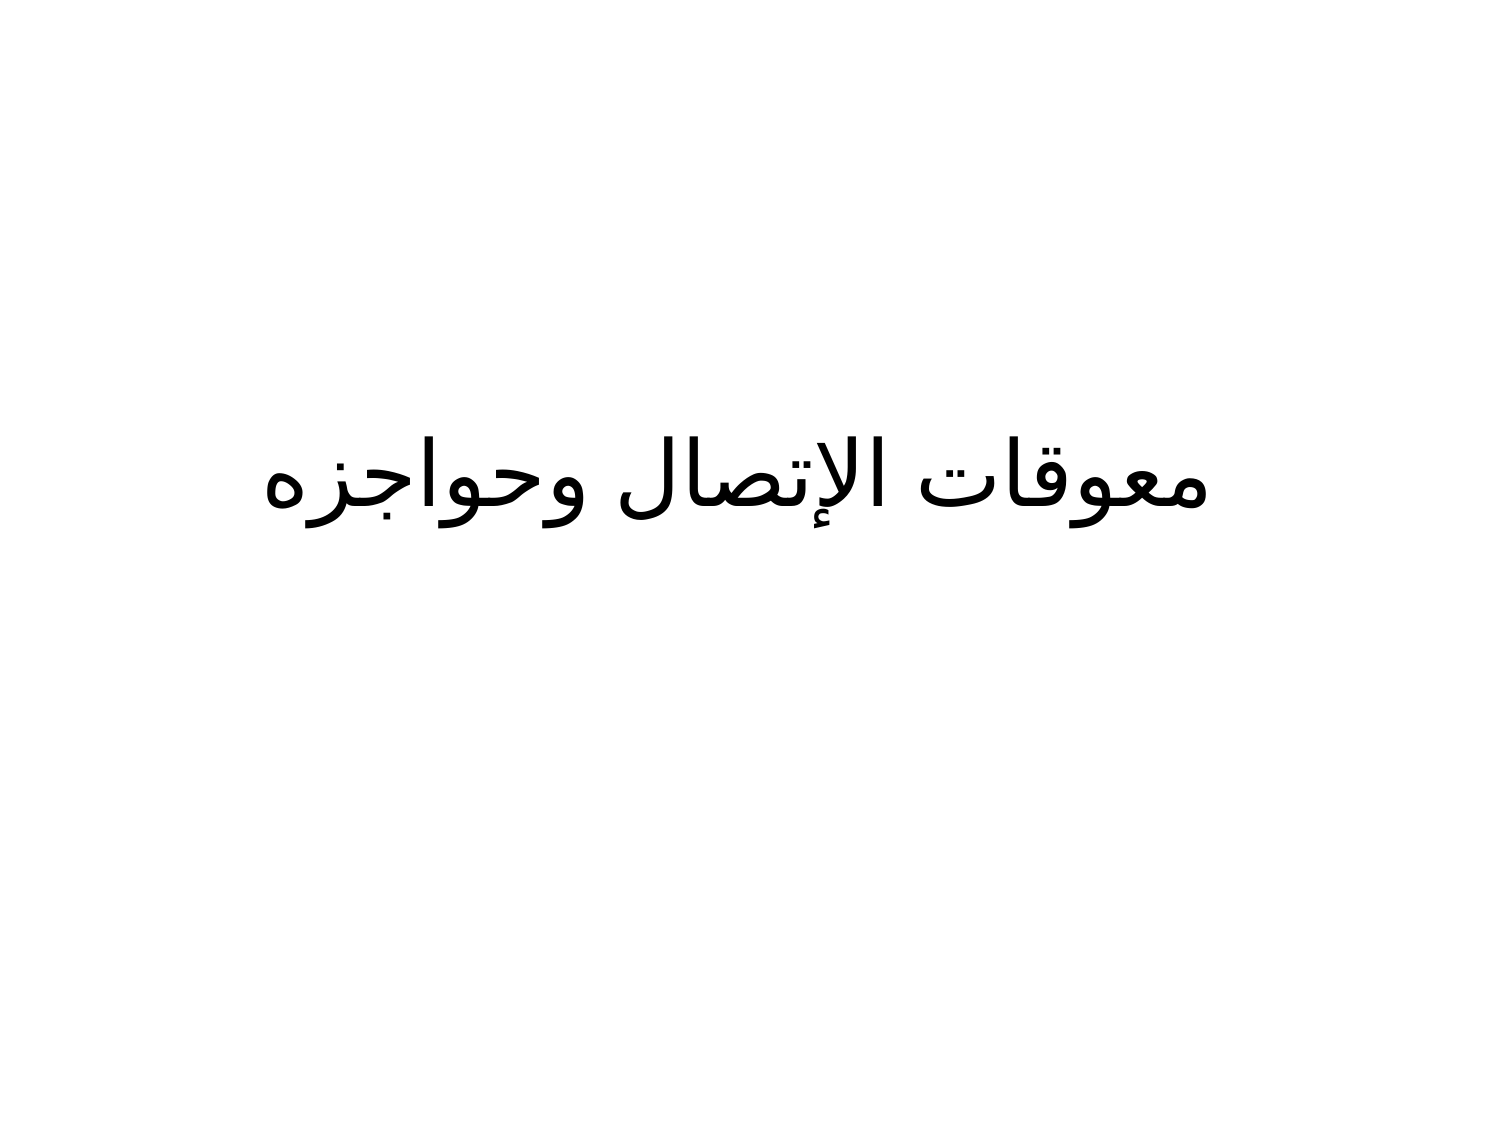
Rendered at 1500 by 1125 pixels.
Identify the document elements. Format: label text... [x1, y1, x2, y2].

title معوقات الإتصال وحواجزه [112, 349, 1388, 591]
